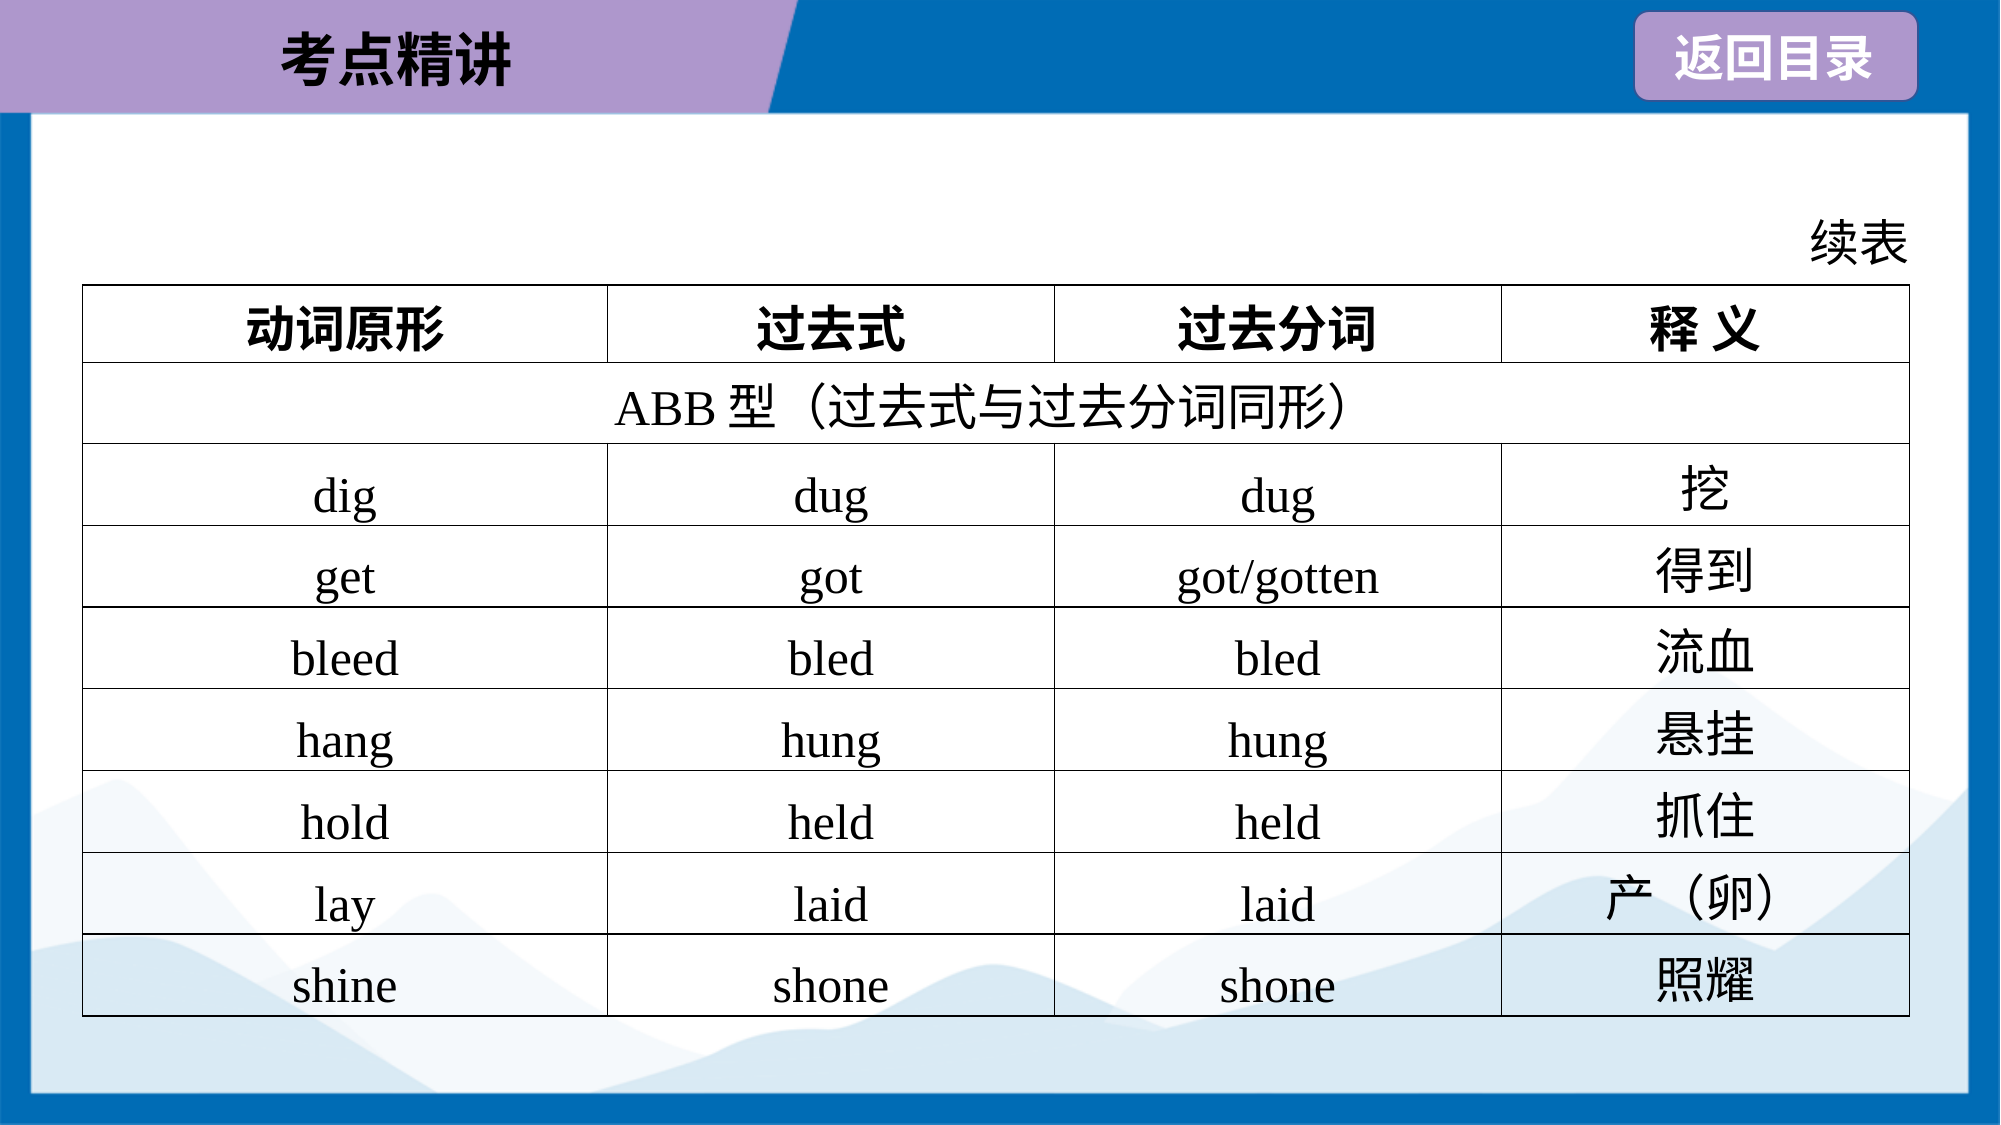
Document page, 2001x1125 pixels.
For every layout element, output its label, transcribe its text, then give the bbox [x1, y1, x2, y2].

table_cell shone [608, 935, 1054, 1015]
table_cell shone [1055, 935, 1501, 1015]
table_cell hung [1055, 689, 1501, 770]
table_header 过去分词 [1055, 286, 1501, 362]
table_cell 抓住 [1502, 771, 1909, 852]
table_cell get [83, 526, 607, 606]
table_cell bled [1055, 608, 1501, 688]
table_cell bled [608, 608, 1054, 688]
table_cell 得到 [1502, 526, 1909, 606]
table_cell hold [83, 771, 607, 852]
table_header 过去式 [608, 286, 1054, 362]
table_cell shine [83, 935, 607, 1015]
table_cell held [608, 771, 1054, 852]
table_cell ABB型（过去式与过去分词同形） [83, 363, 1909, 443]
table_cell got/gotten [1055, 526, 1501, 606]
table_cell lay [83, 853, 607, 933]
table_header 释 义 [1502, 286, 1909, 362]
picture [0, 0, 2000, 1125]
table_cell hung [608, 689, 1054, 770]
table_cell 流血 [1502, 608, 1909, 688]
table_cell laid [608, 853, 1054, 933]
table_cell hang [83, 689, 607, 770]
table_cell got [608, 526, 1054, 606]
table_cell held [1055, 771, 1501, 852]
table_cell 挖 [1502, 444, 1909, 525]
table_cell dig [83, 444, 607, 525]
table_cell bleed [83, 608, 607, 688]
table_cell 照耀 [1502, 935, 1909, 1015]
table_cell dug [1055, 444, 1501, 525]
text_box 续表 [1808, 183, 1910, 272]
table_header 动词原形 [83, 286, 607, 362]
table_cell 悬挂 [1502, 689, 1909, 770]
table_cell 产（卵） [1502, 853, 1909, 933]
table_cell laid [1055, 853, 1501, 933]
table_cell dug [608, 444, 1054, 525]
